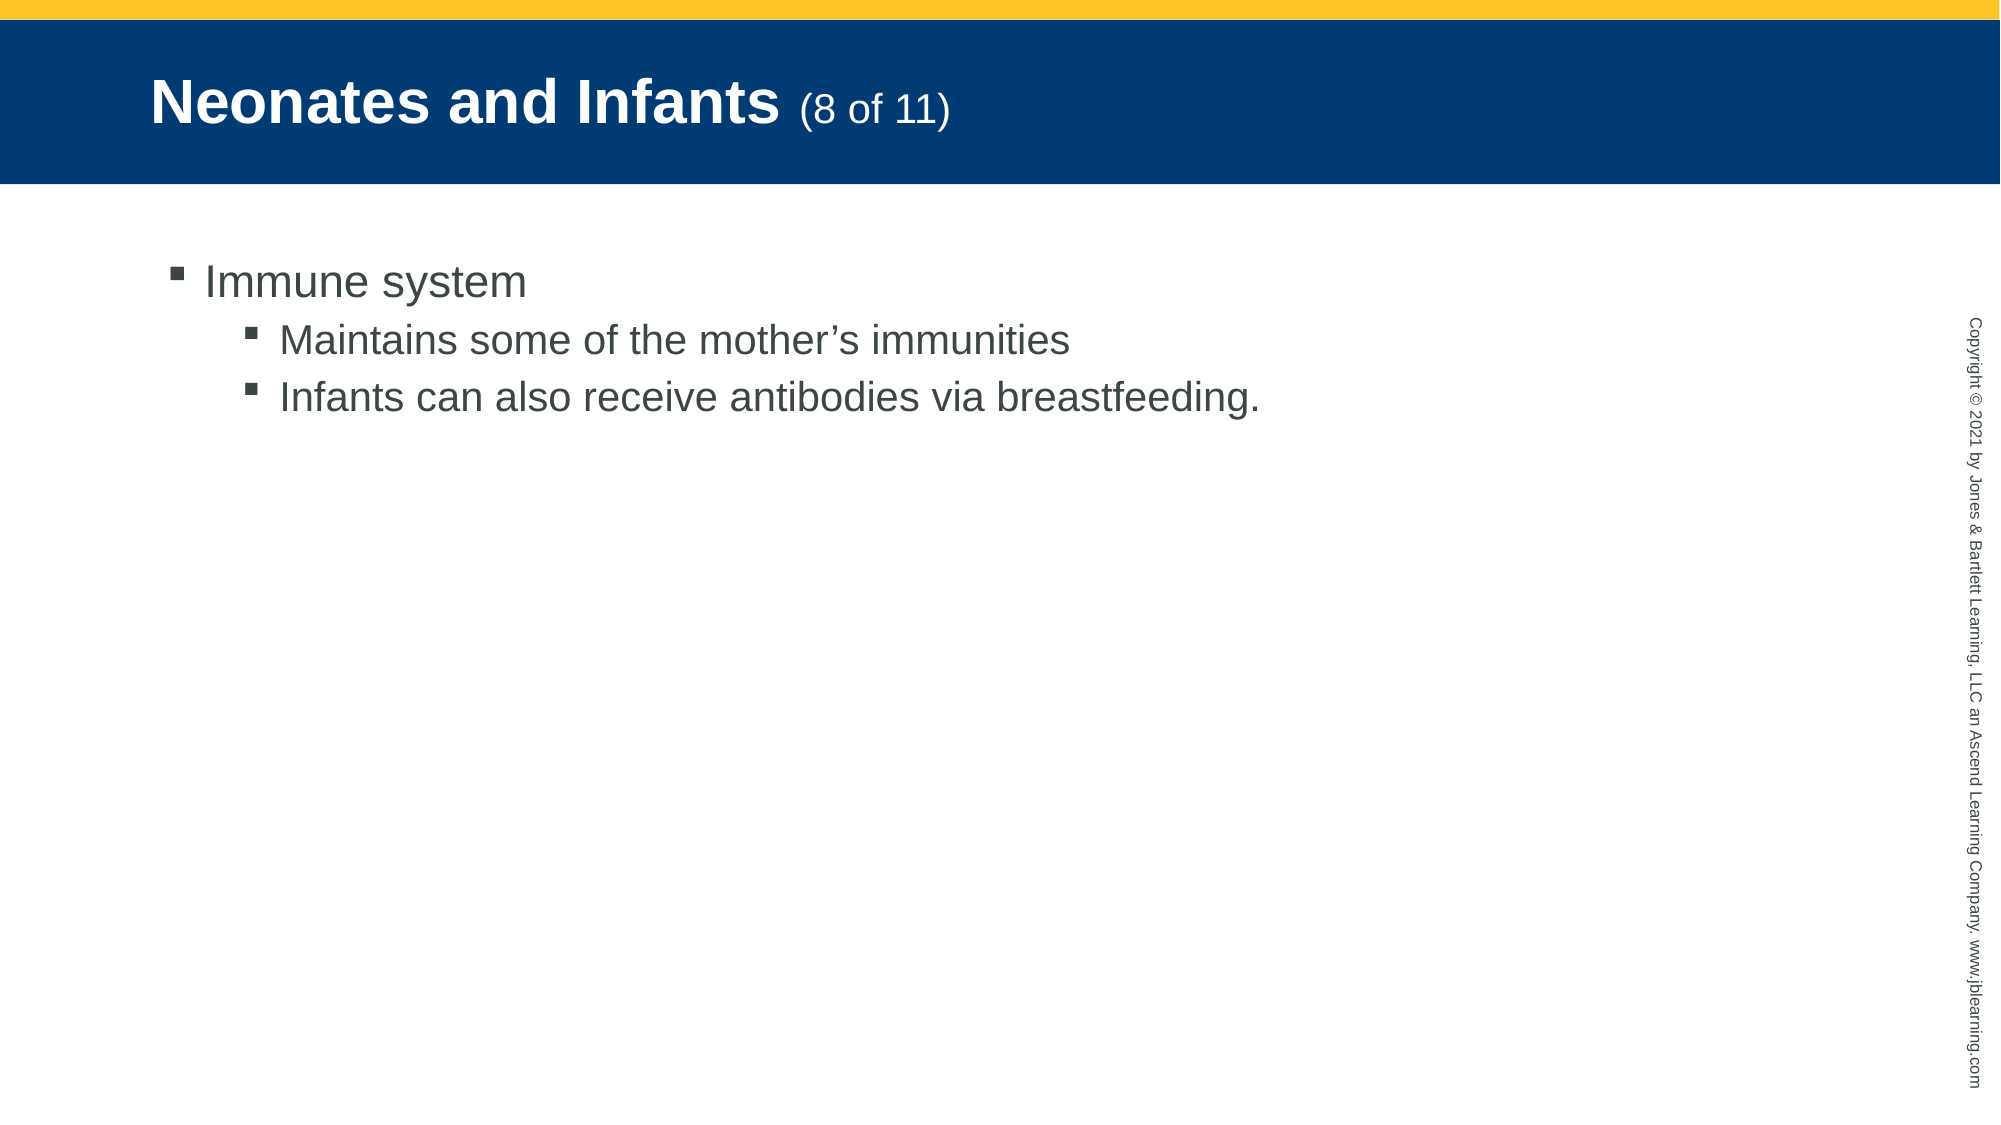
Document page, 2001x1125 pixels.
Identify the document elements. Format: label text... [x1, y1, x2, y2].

list Immune system Maintains some of the mother’s immunities Infants can also receive antibodies via breastfeeding. [151, 244, 1840, 1016]
title Neonates and Infants (8 of 11) [0, 19, 2000, 185]
